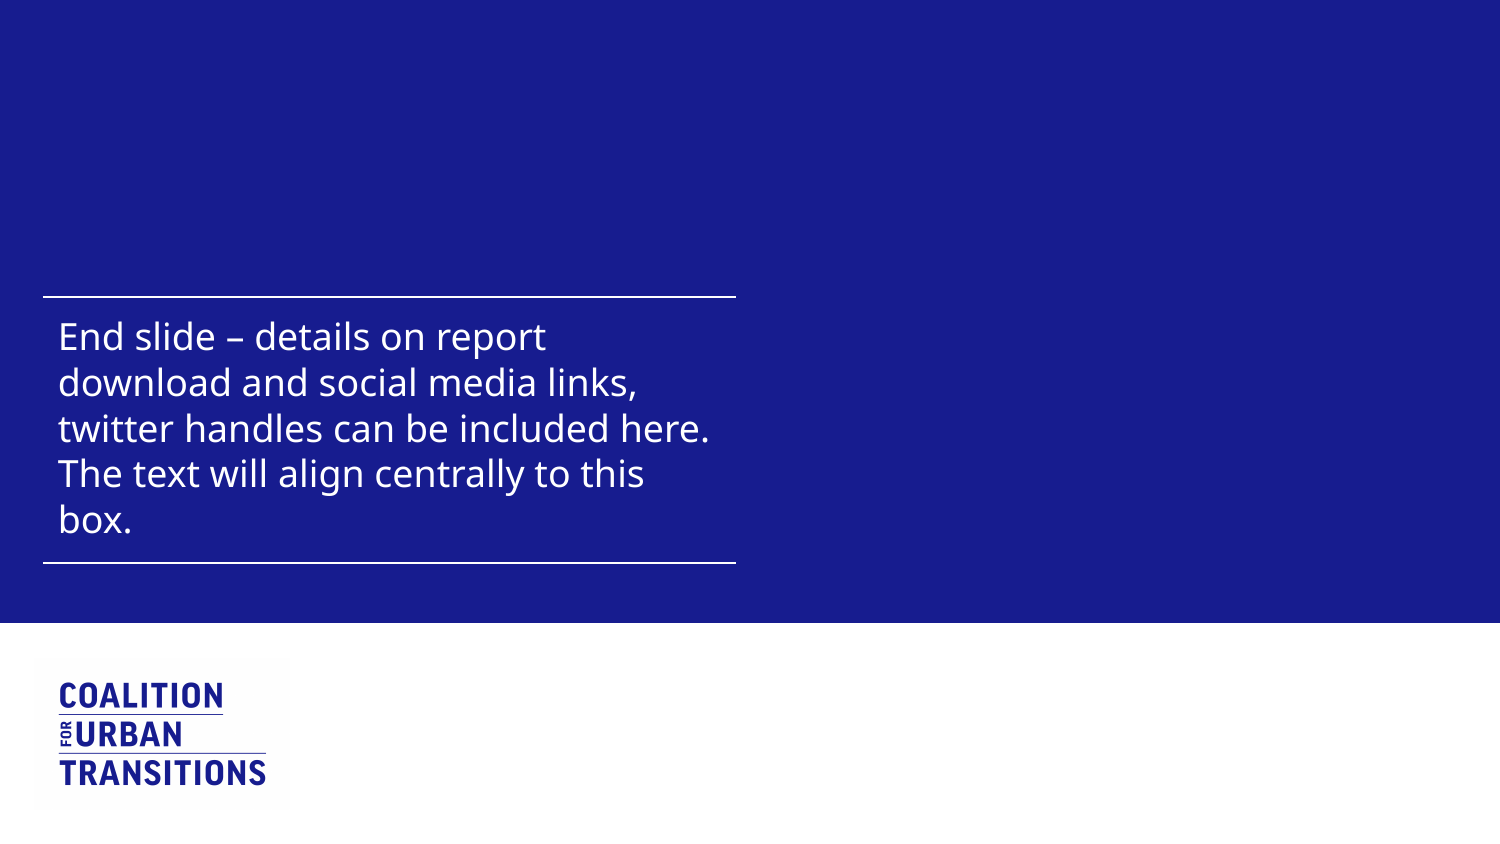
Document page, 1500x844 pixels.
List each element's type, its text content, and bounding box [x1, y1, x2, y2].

list End slide – details on report download and social media links, twitter handles can be included here. The text will align centrally to this box. [42, 306, 737, 547]
picture [34, 658, 290, 810]
